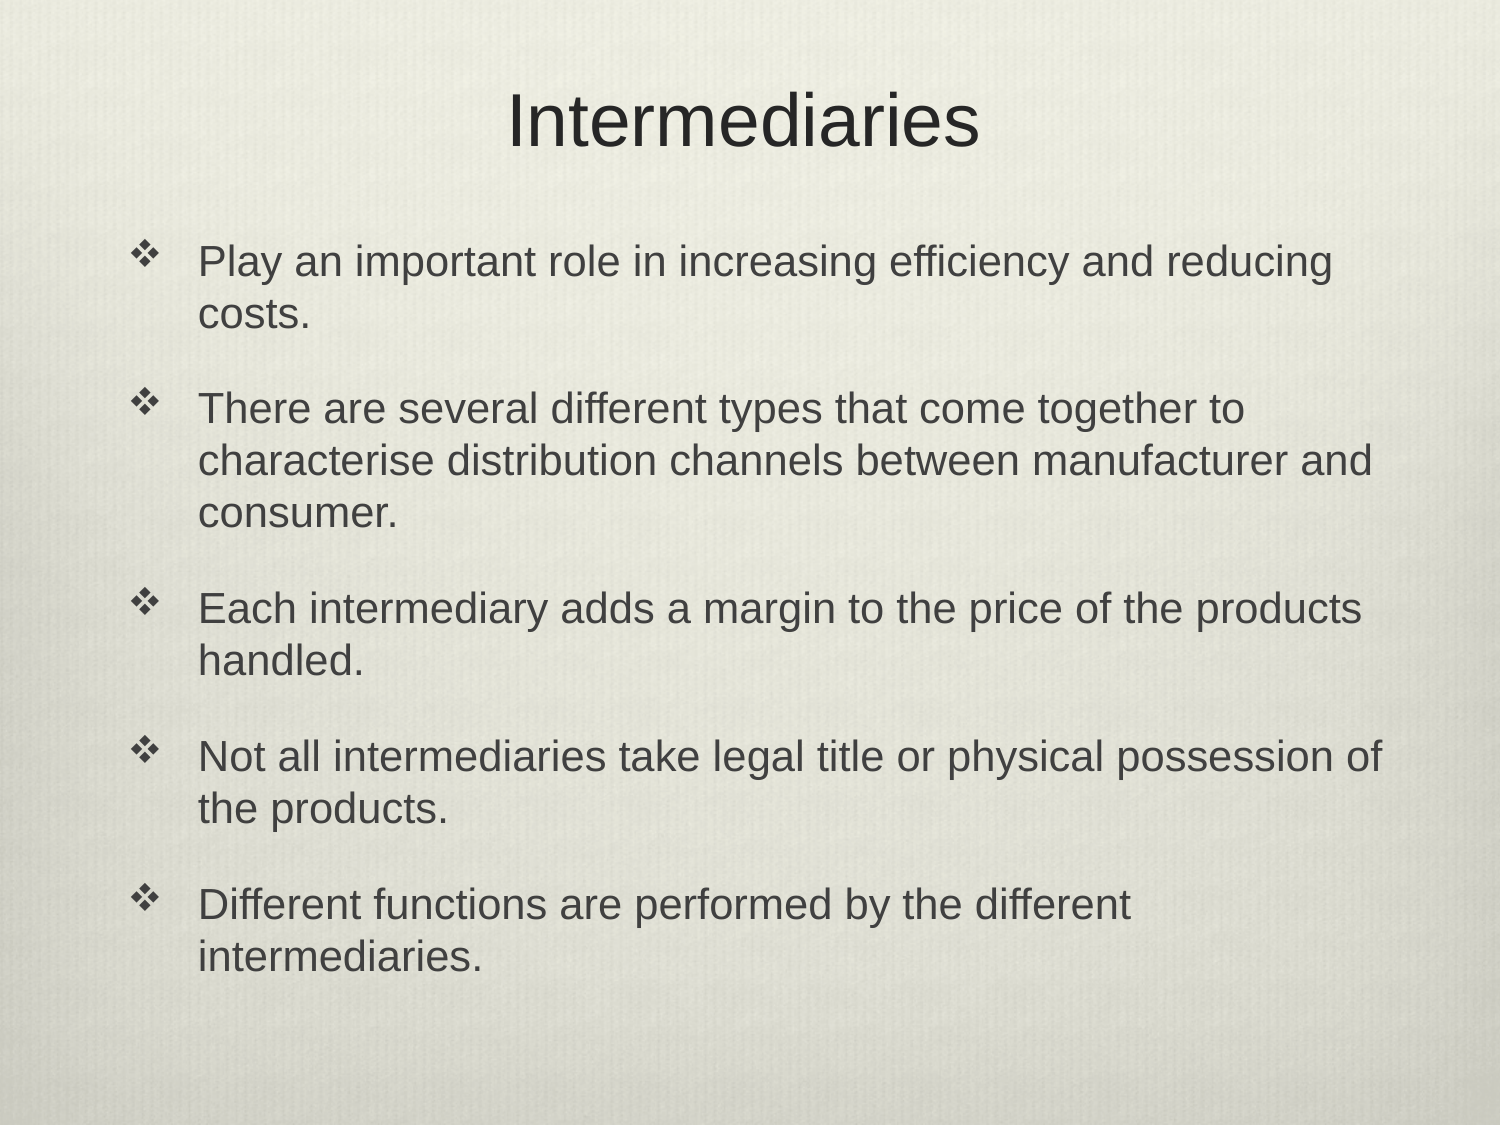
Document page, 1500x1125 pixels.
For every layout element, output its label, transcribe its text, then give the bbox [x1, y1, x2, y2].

list Play an important role in increasing efficiency and reducing costs. There are several different types that come together to characterise distribution channels between manufacturer and consumer. Each intermediary adds a margin to the price of the products handled. Not all intermediaries take legal title or physical possession of the products. Different functions are performed by the different intermediaries. [112, 224, 1425, 988]
title Intermediaries [62, 45, 1425, 188]
